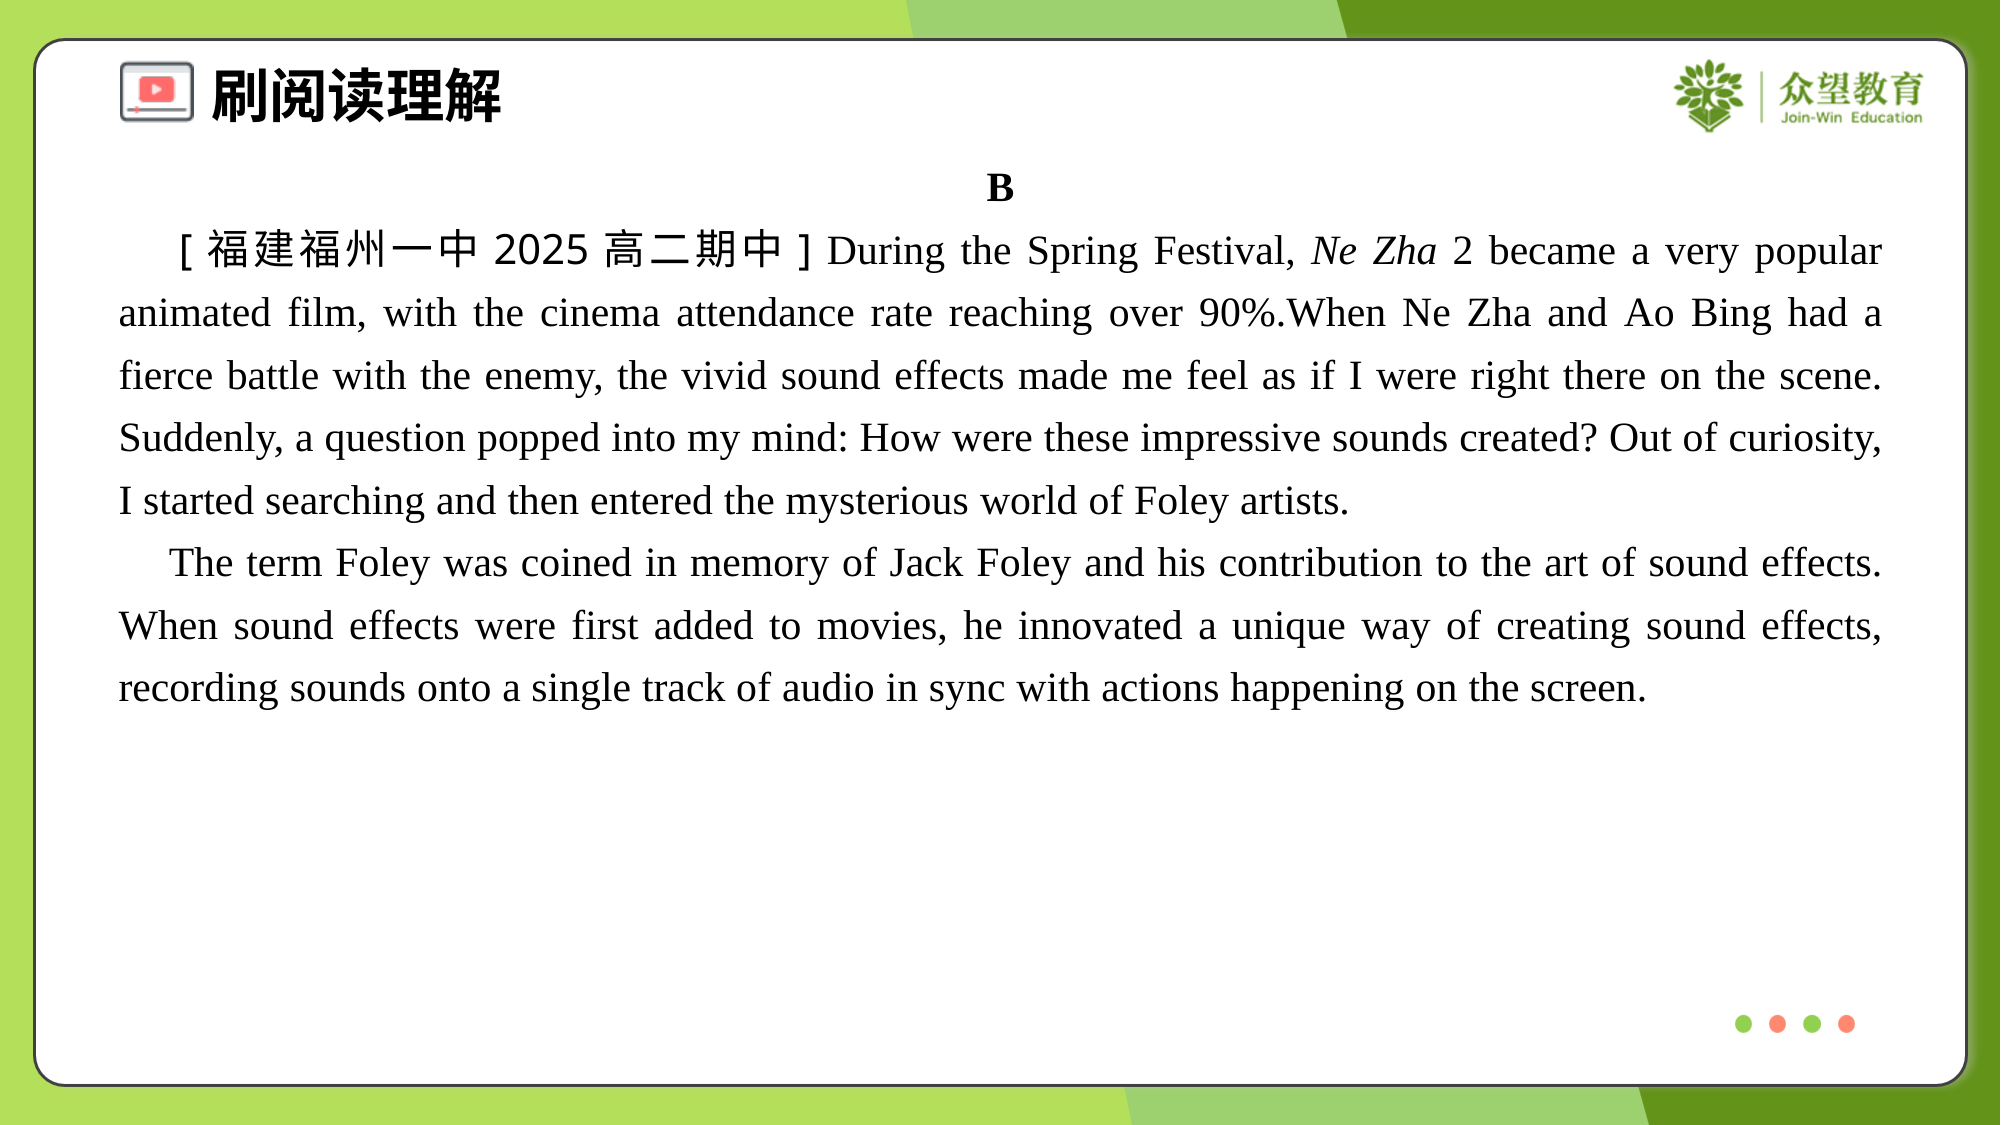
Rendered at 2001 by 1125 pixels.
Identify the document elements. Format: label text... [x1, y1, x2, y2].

picture [0, 0, 2000, 1125]
text_box B [福建福州一中2025高二期中] During the Spring Festival, Ne Zha 2 became a very popular animated film, with the cinema attendance rate reaching over 90%.When Ne Zha and Ao Bing had a fierce battle with the enemy, the vivid sound effects made me feel as if I were right there on the scene. Suddenly, a question popped into my mind: How were these impressive sounds created? Out of curiosity, I started searching and then entered the mysterious world of Foley artists. The term Foley was coined in memory of Jack Foley and his contribution to the art of sound effects. When sound effects were first added to movies, he innovated a unique way of creating sound effects, recording sounds onto a single track of audio in sync with actions happening on the screen. [118, 147, 1883, 836]
